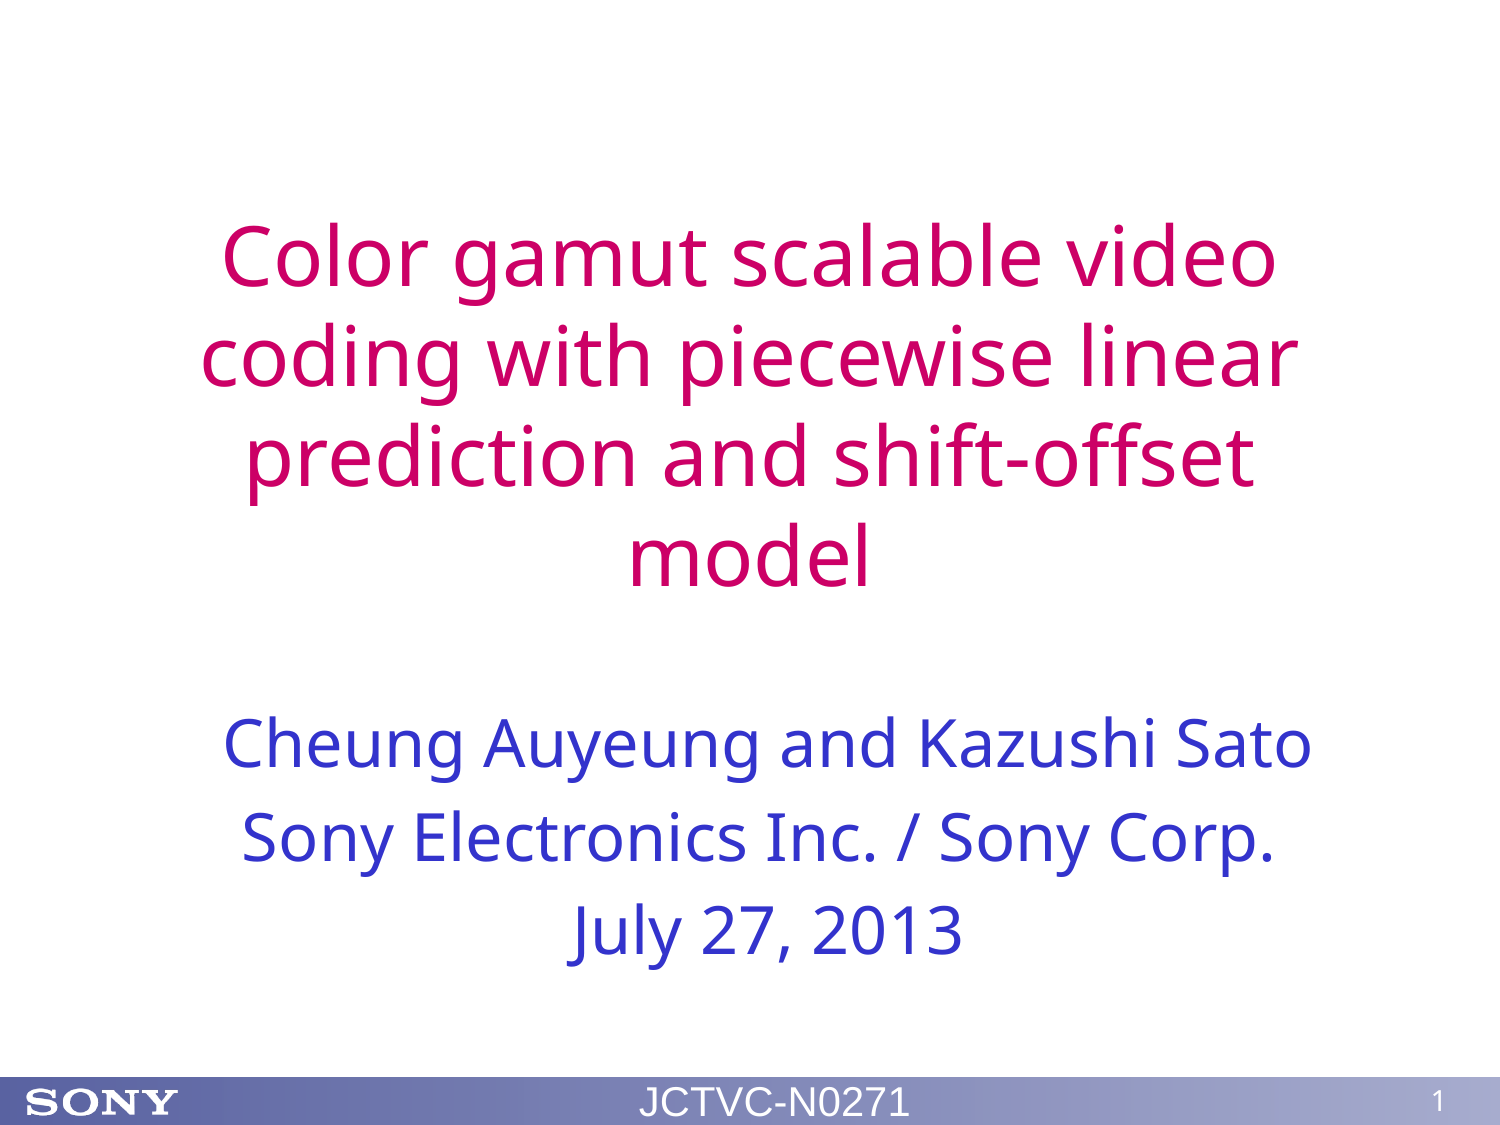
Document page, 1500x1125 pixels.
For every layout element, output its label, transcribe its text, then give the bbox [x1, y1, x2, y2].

title Color gamut scalable video coding with piecewise linear prediction and shift-offset model [112, 243, 1388, 563]
picture [26, 1088, 93, 1116]
subtitle Cheung Auyeung and Kazushi Sato Sony Electronics Inc. / Sony Corp. July 27, 2013 [93, 693, 1444, 1125]
footer JCTVC-N0271 [537, 1074, 1013, 1125]
slide_number 1 [1149, 1074, 1463, 1125]
